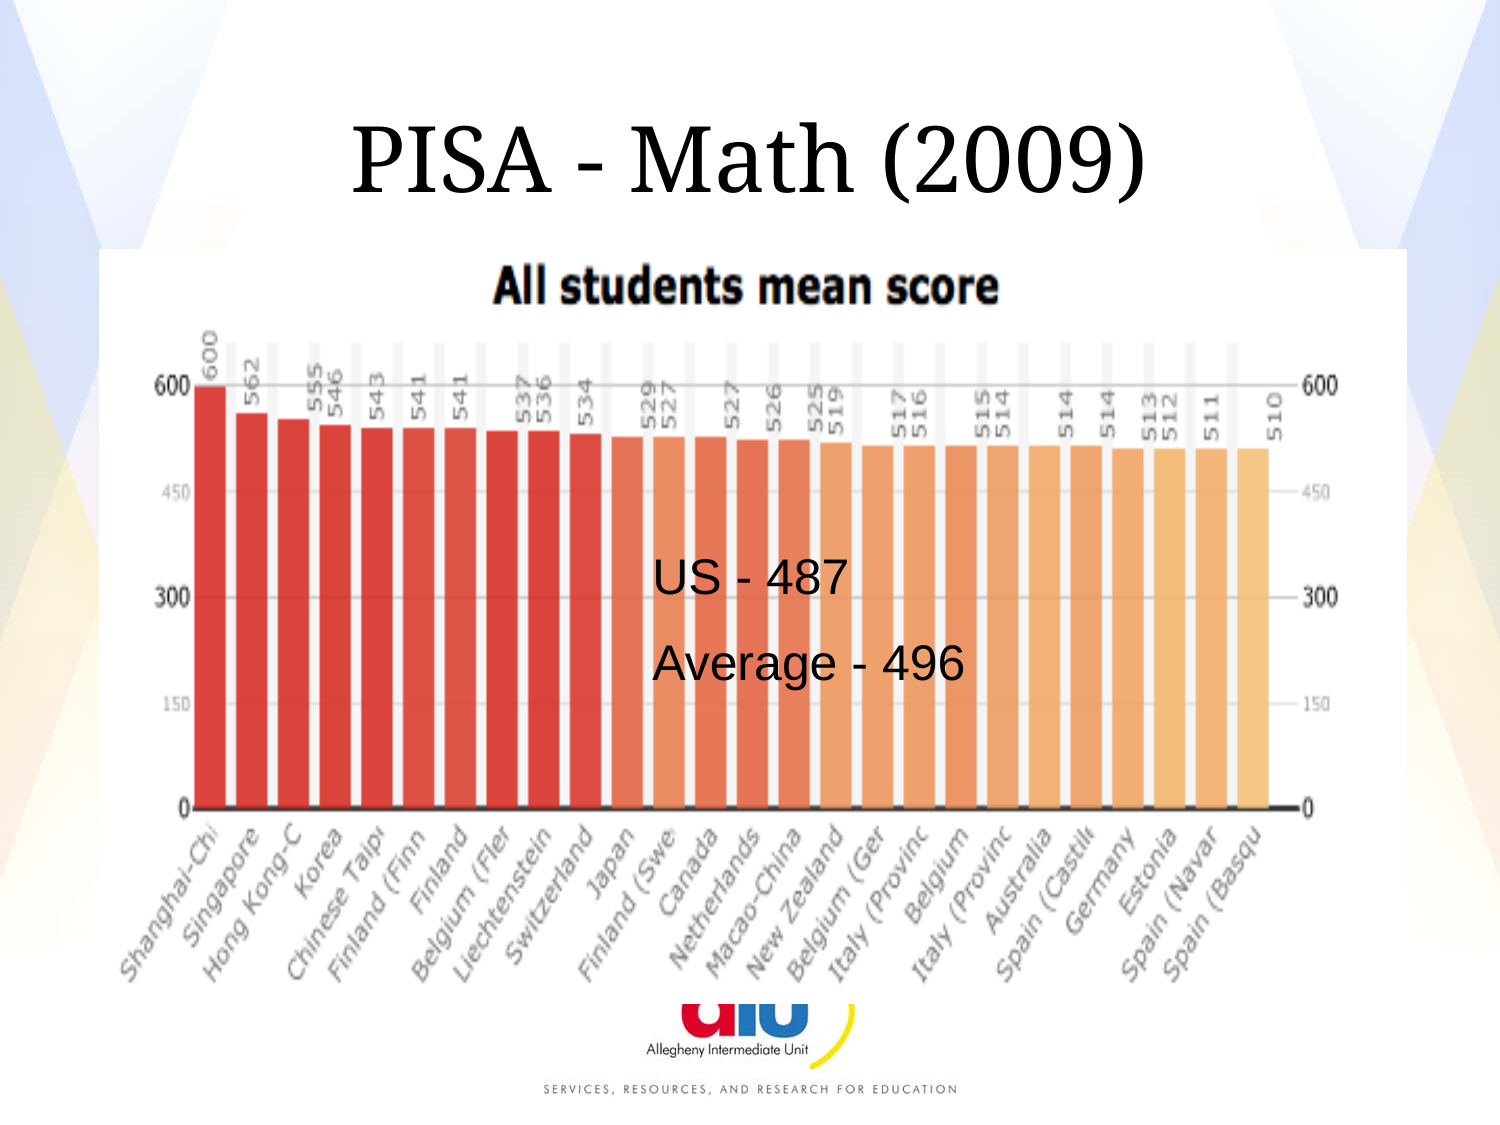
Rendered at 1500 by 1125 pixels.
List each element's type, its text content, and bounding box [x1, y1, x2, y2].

title PISA - Math (2009) [112, 62, 1388, 248]
picture [0, 0, 1500, 1125]
